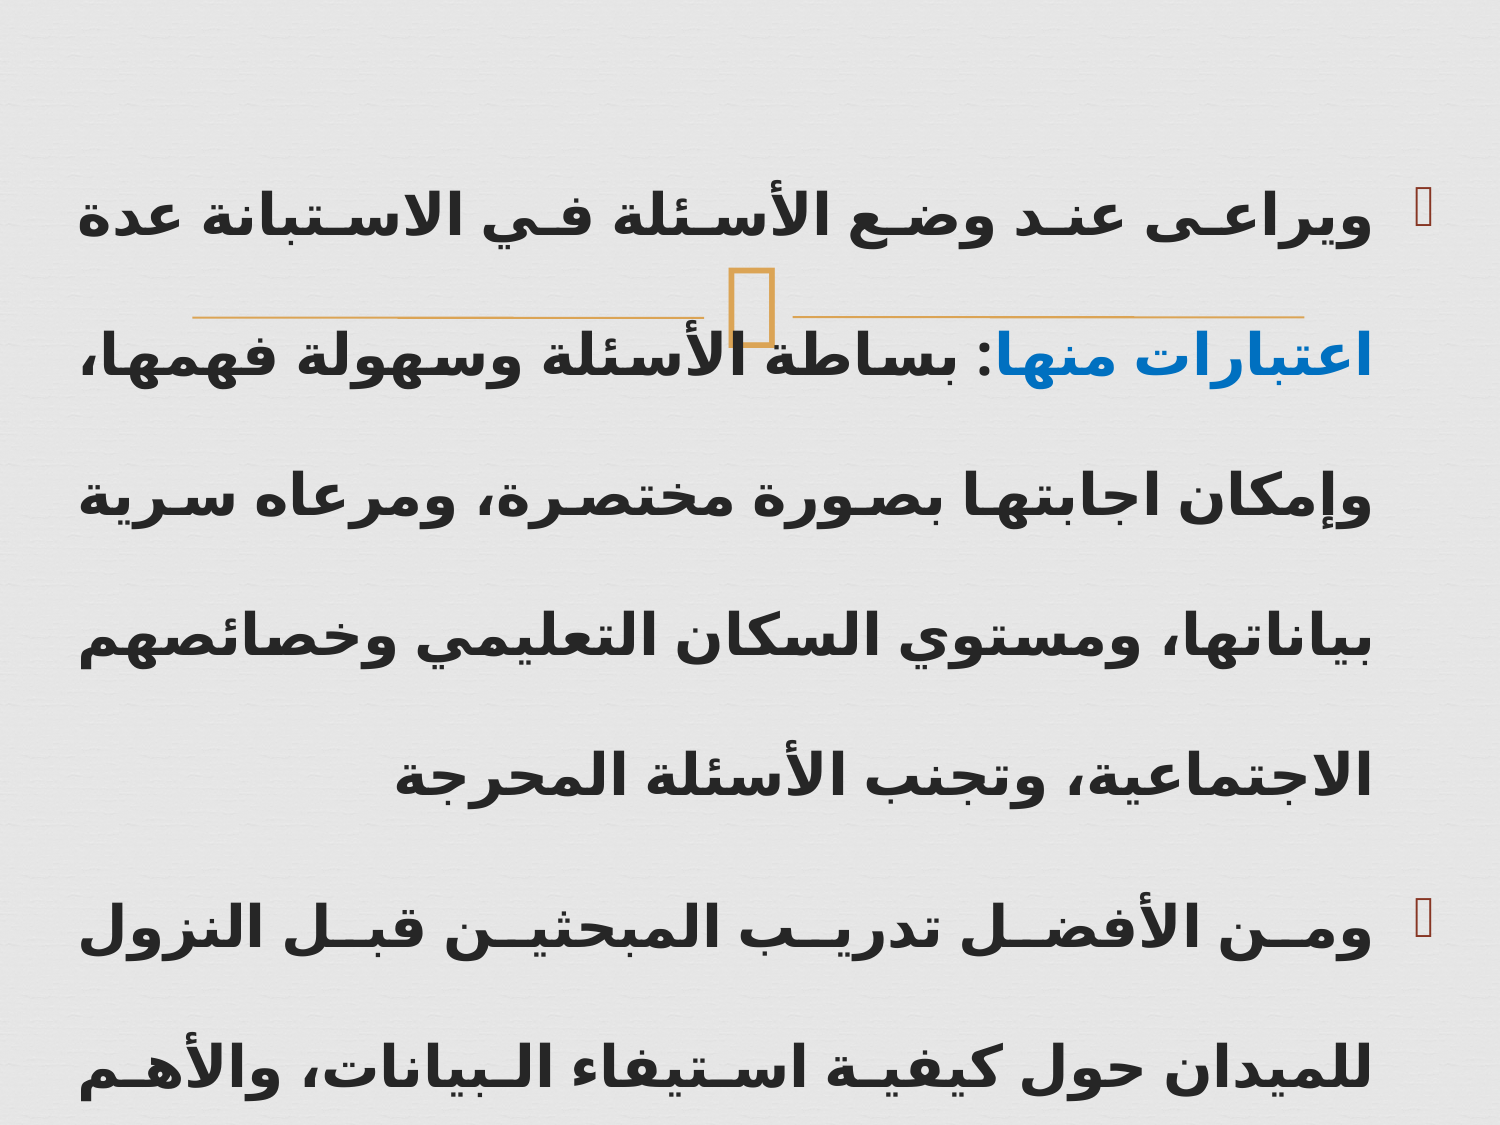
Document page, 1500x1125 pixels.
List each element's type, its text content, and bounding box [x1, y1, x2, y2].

list ويراعى عند وضع الأسئلة في الاستبانة عدة اعتبارات منها: بساطة الأسئلة وسهولة فهمها، وإمكان اجابتها بصورة مختصرة، ومرعاه سرية بياناتها، ومستوي السكان التعليمي وخصائصهم الاجتماعية، وتجنب الأسئلة المحرجة ومن الأفضل تدريب المبحثين قبل النزول للميدان حول كيفية استيفاء البيانات، والأهم المراجعة الميدانية لبيانات الاستمارة، ثم المراجعة المكتبية. [62, 99, 1450, 1100]
